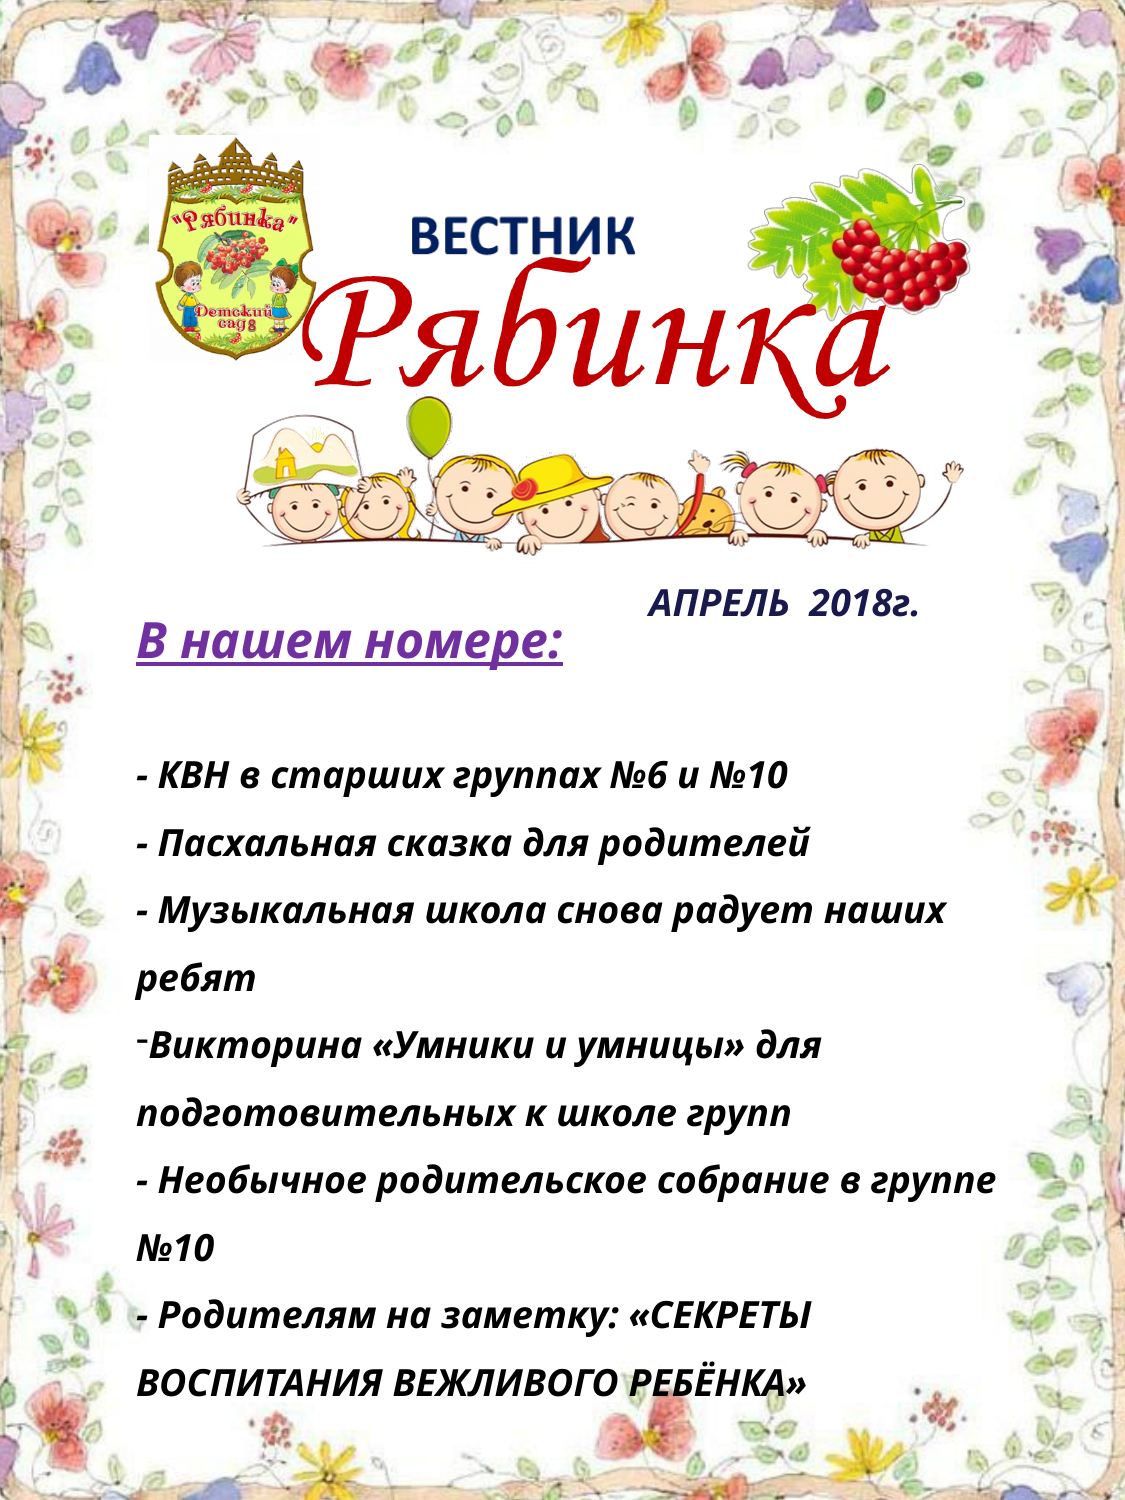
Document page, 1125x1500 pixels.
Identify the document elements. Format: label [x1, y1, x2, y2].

picture [0, 0, 1125, 1500]
text_box [120, 111, 1048, 1466]
